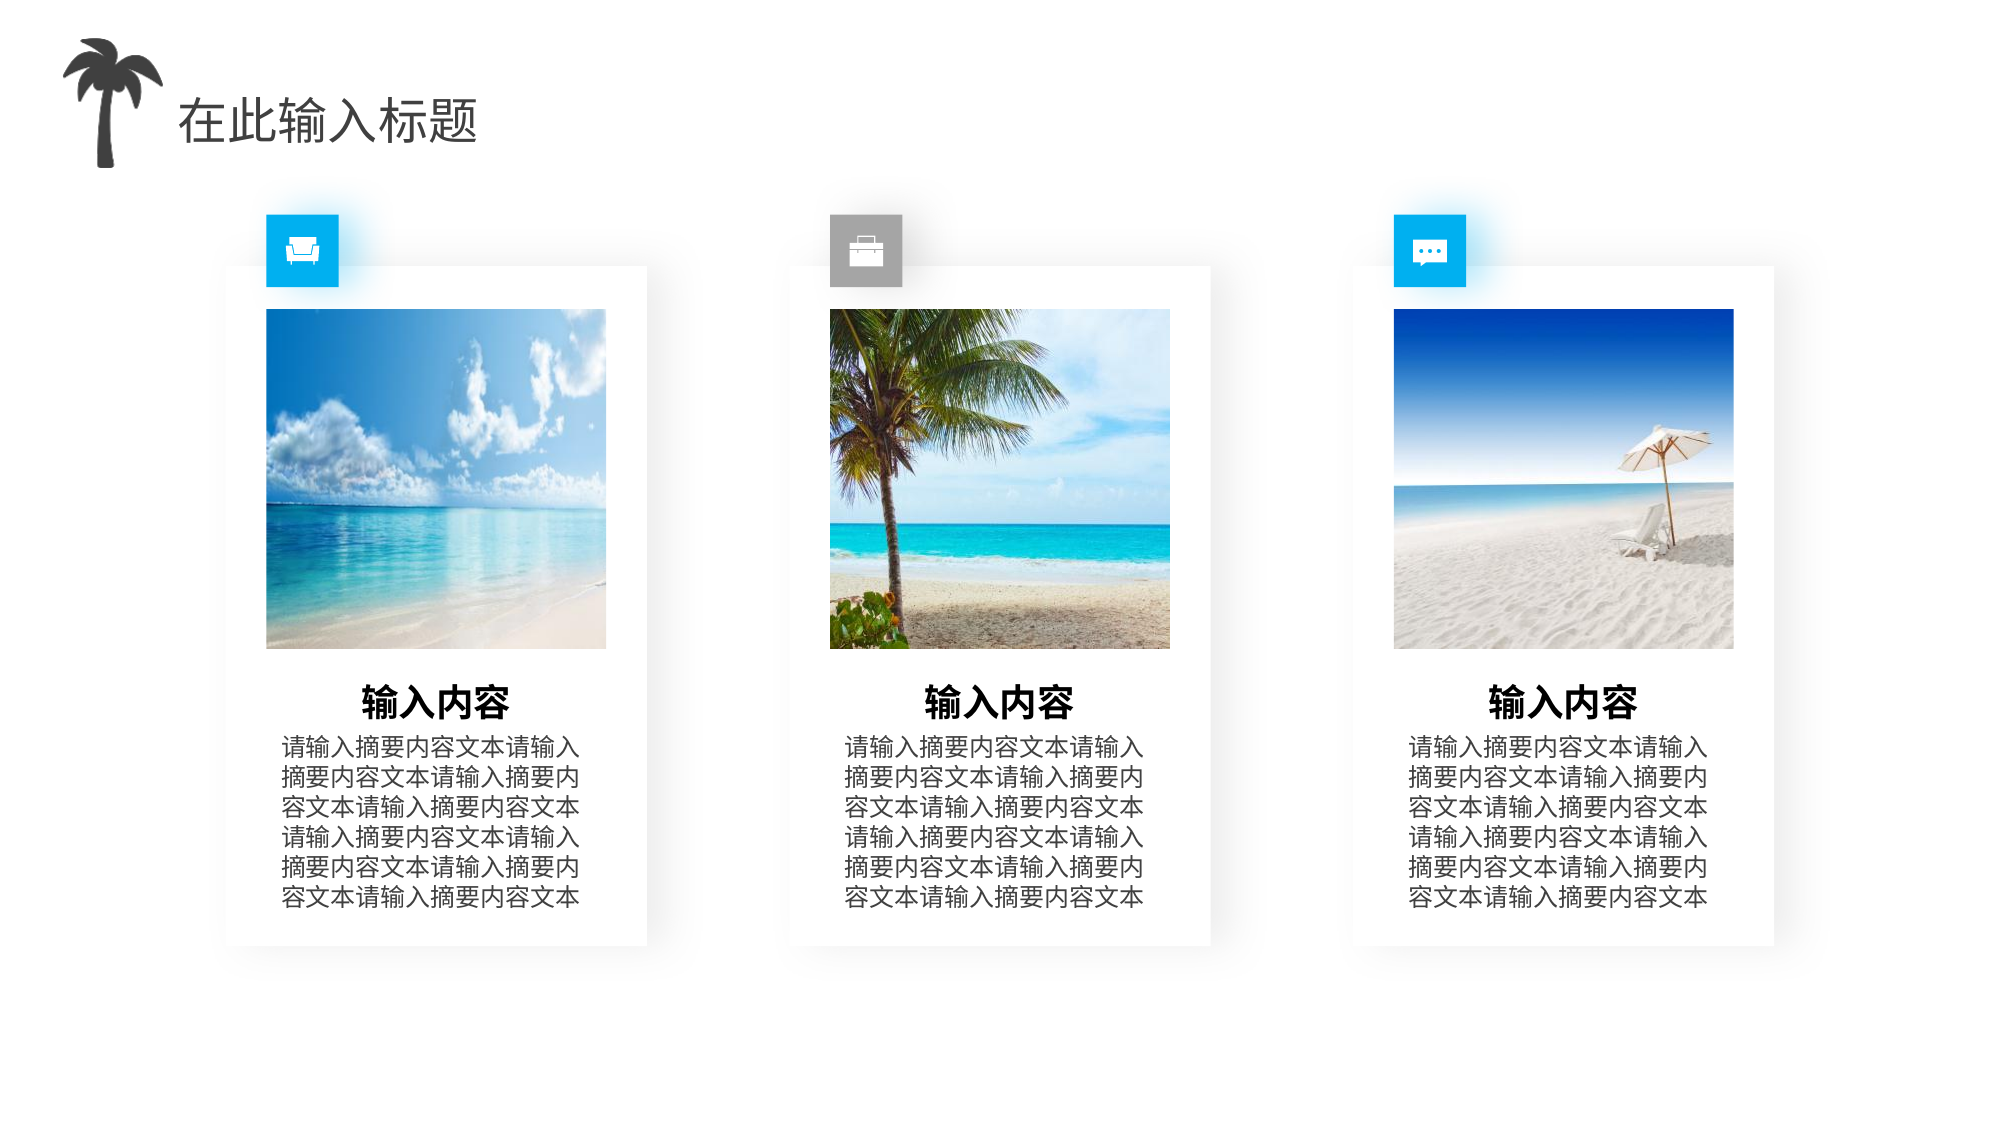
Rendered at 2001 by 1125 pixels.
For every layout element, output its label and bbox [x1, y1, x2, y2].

text_box [37, 26, 495, 177]
text_box [225, 214, 1775, 947]
